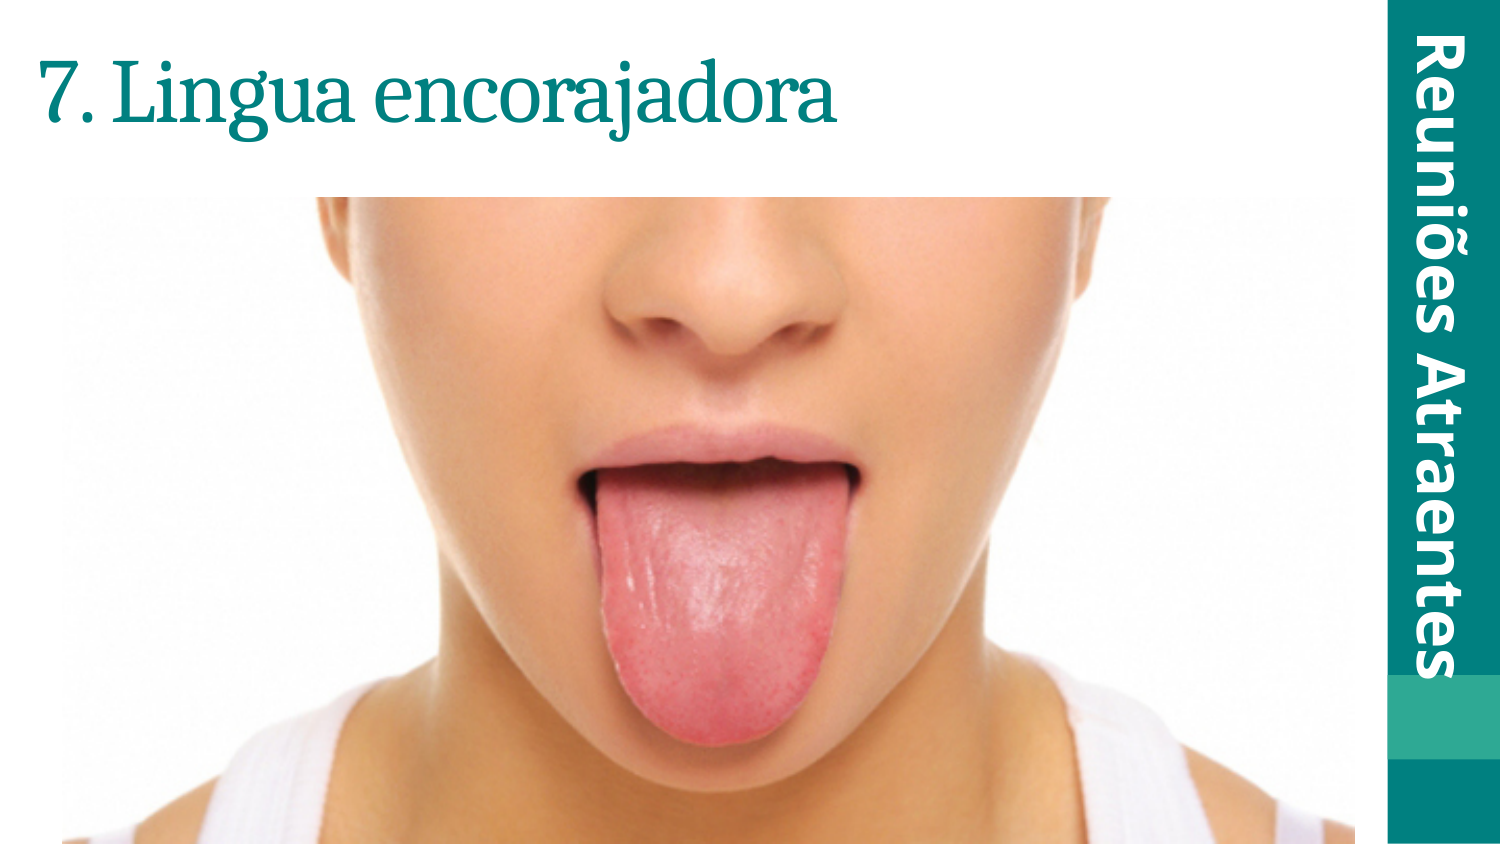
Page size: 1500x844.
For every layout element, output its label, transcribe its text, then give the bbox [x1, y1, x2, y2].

title 7. Lingua encorajadora [29, 15, 1364, 157]
picture [62, 197, 1355, 844]
text_box Reuniões Atraentes [1397, 23, 1492, 728]
